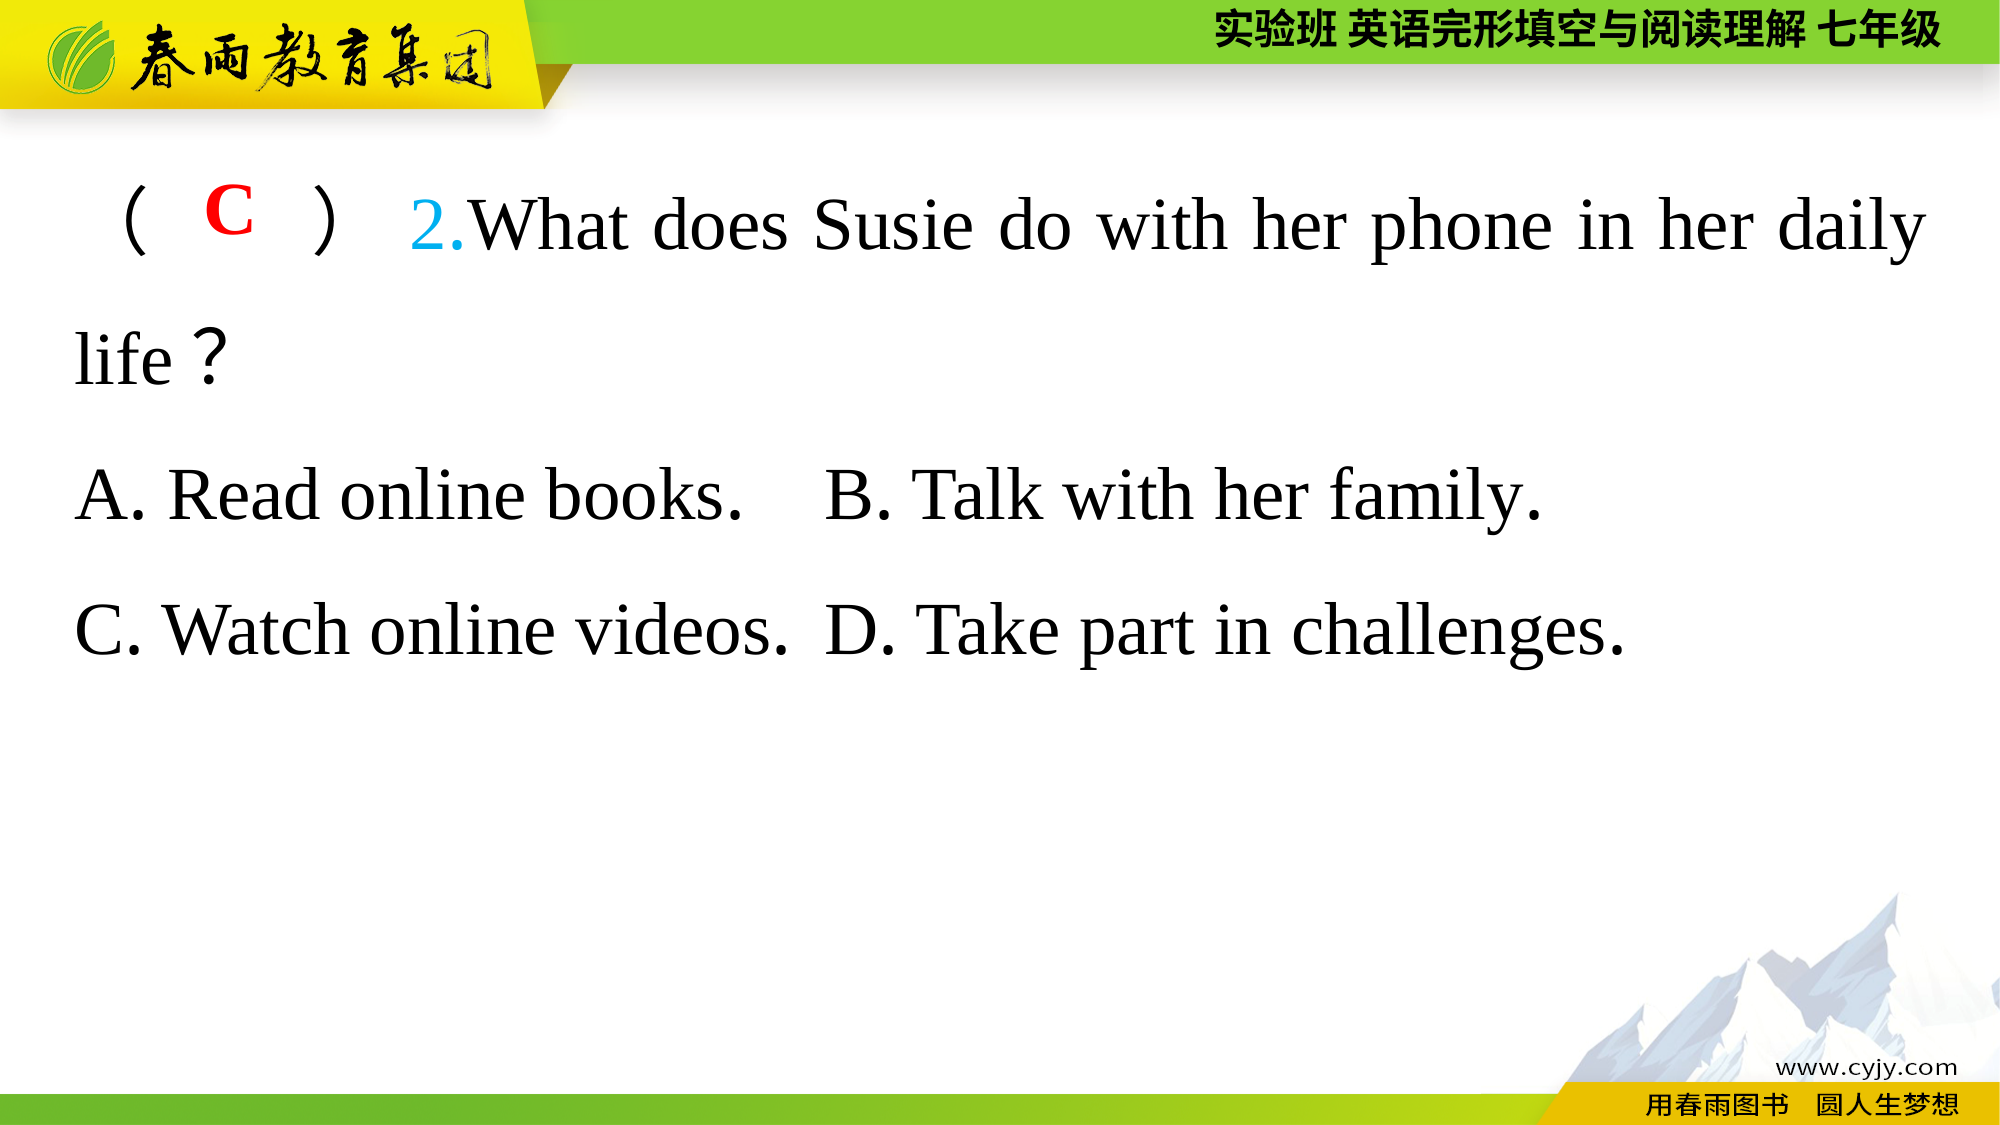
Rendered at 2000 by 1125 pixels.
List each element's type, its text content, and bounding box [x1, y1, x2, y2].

list （ ）2.What does Susie do with her phone in her daily life？ A. Read online books. B. Talk with her family. C. Watch online videos. D. Take part in challenges. [59, 122, 1944, 666]
picture [0, 0, 2000, 1125]
text_box C [188, 152, 273, 258]
